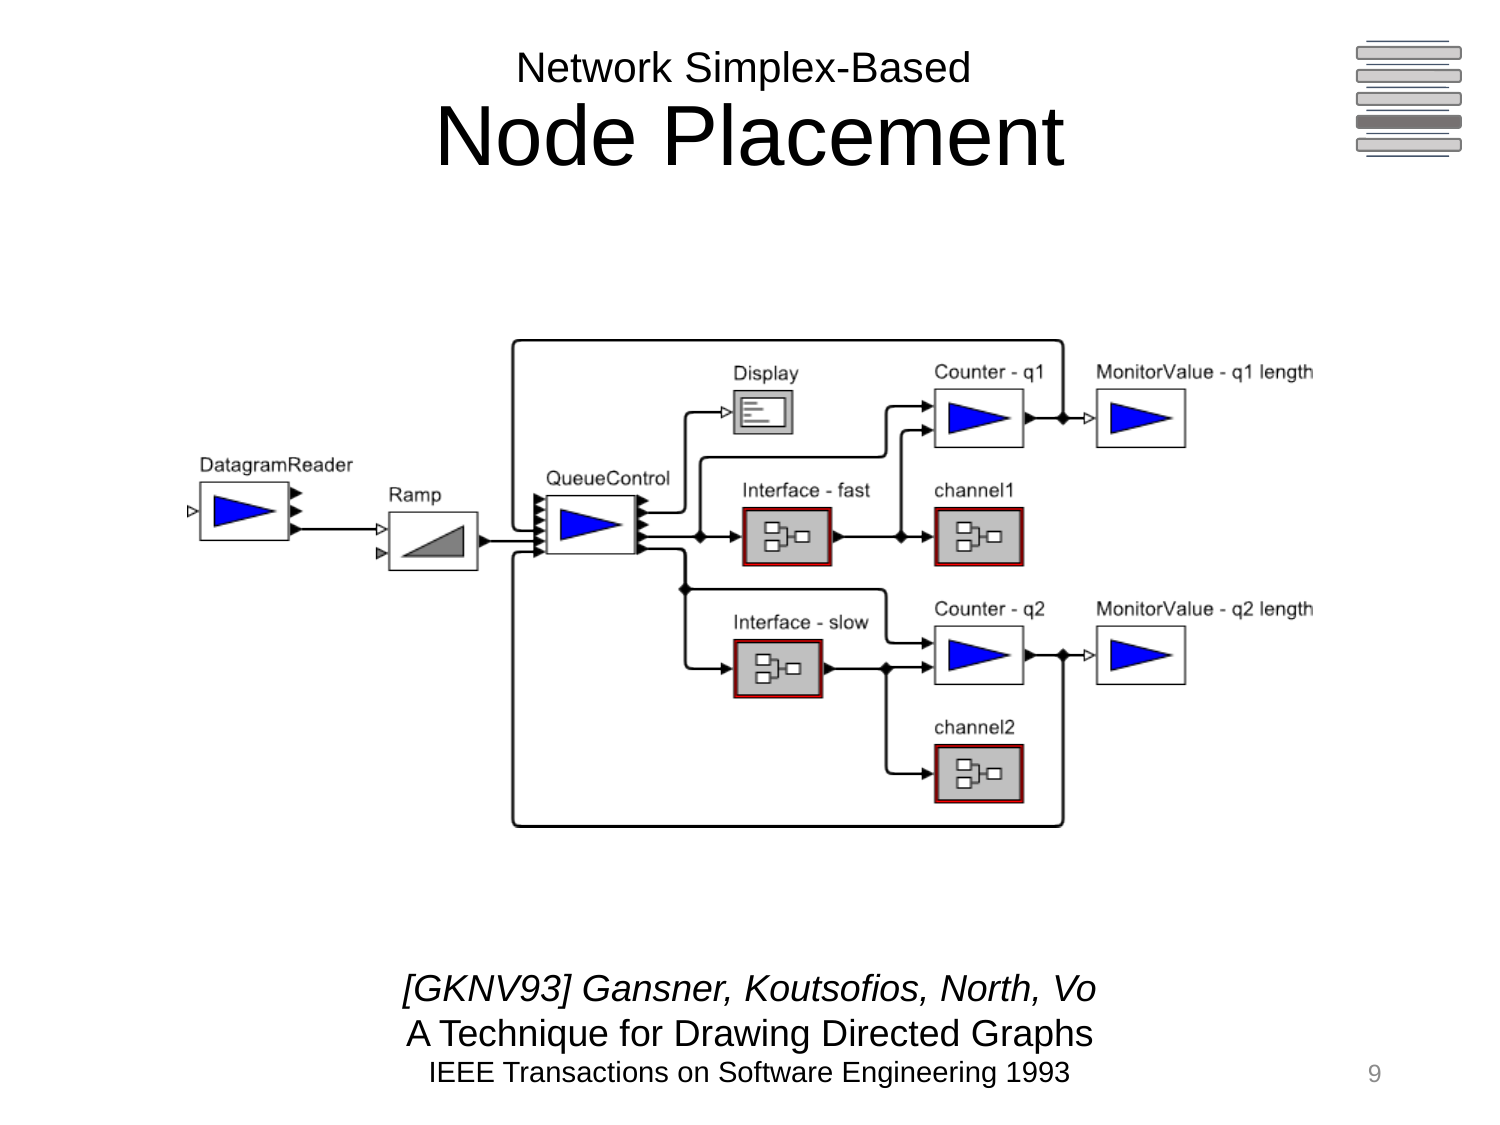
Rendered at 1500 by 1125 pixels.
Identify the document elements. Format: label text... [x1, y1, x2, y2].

picture [187, 339, 1313, 828]
title Network Simplex-Based Node Placement [103, 37, 1397, 193]
slide_number 8 [1059, 1042, 1397, 1103]
text_box [GKNV93] Gansner, Koutsofios, North, Vo A Technique for Drawing Directed Graphs IEEE Transactions on Software Engineering 1993 [388, 956, 1112, 1096]
